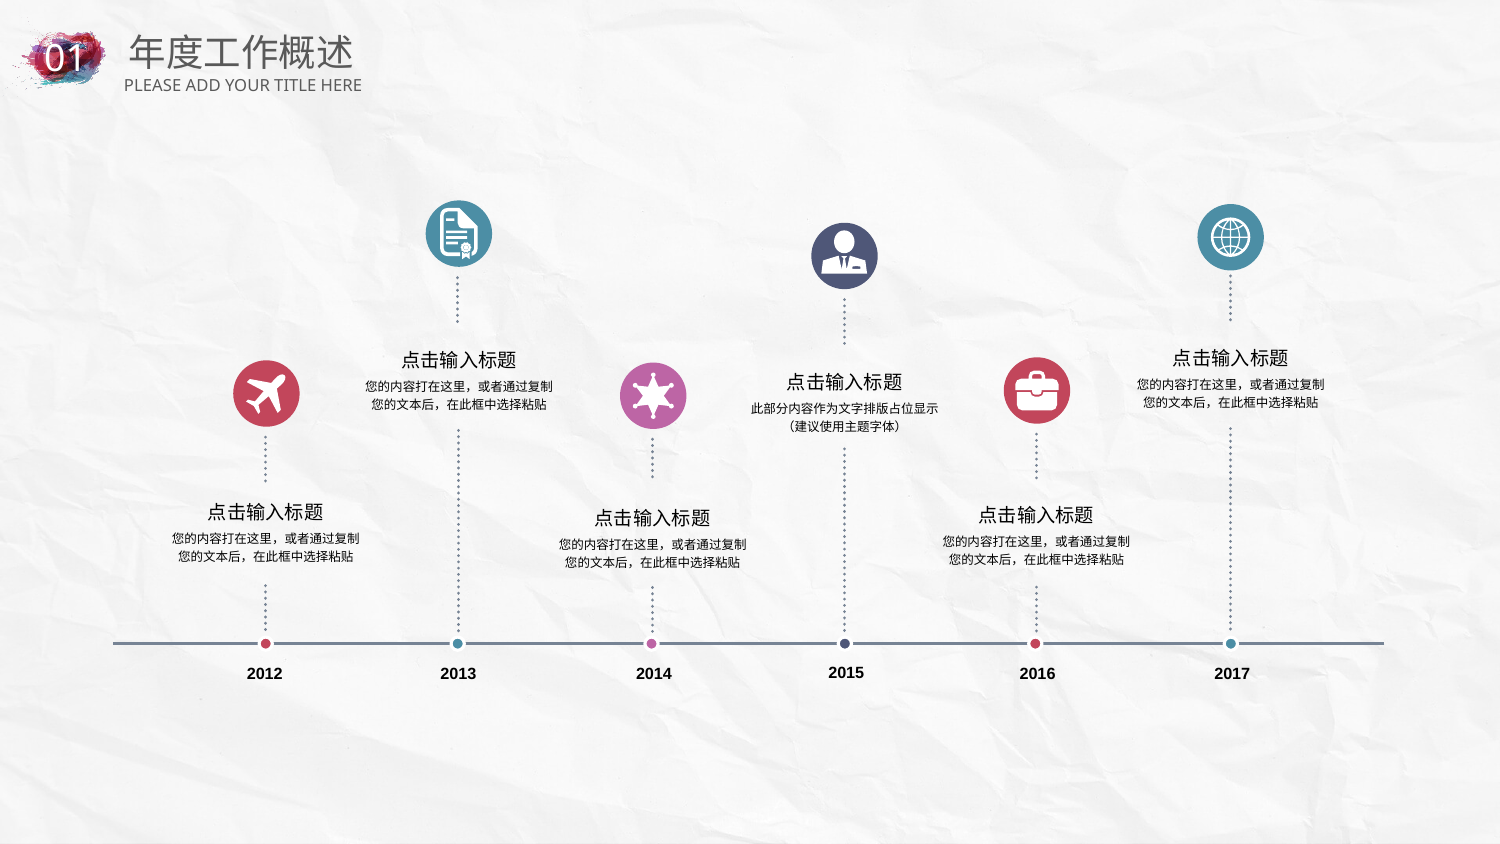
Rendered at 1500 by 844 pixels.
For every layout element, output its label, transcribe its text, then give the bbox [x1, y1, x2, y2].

text_box 2015 [813, 659, 879, 689]
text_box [731, 362, 840, 459]
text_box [811, 222, 878, 290]
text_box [1197, 203, 1265, 271]
text_box 2016 [1004, 659, 1070, 690]
text_box 年度工作概述 [128, 20, 479, 83]
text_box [258, 636, 1238, 651]
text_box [849, 362, 958, 459]
text_box 2014 [621, 659, 686, 690]
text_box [345, 340, 452, 438]
text_box 2017 [1199, 655, 1265, 690]
text_box 2012 [232, 655, 297, 690]
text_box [922, 495, 1031, 593]
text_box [425, 200, 493, 268]
text_box 2013 [425, 659, 491, 690]
text_box PLEASE ADD YOUR TITLE HERE [123, 67, 383, 102]
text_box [657, 498, 766, 596]
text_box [1040, 495, 1150, 593]
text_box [464, 340, 573, 438]
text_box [619, 362, 687, 430]
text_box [1236, 338, 1344, 436]
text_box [539, 498, 648, 596]
picture [0, 13, 110, 100]
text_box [1117, 338, 1226, 436]
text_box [1003, 357, 1071, 424]
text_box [232, 360, 300, 427]
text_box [152, 492, 261, 590]
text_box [270, 492, 379, 590]
